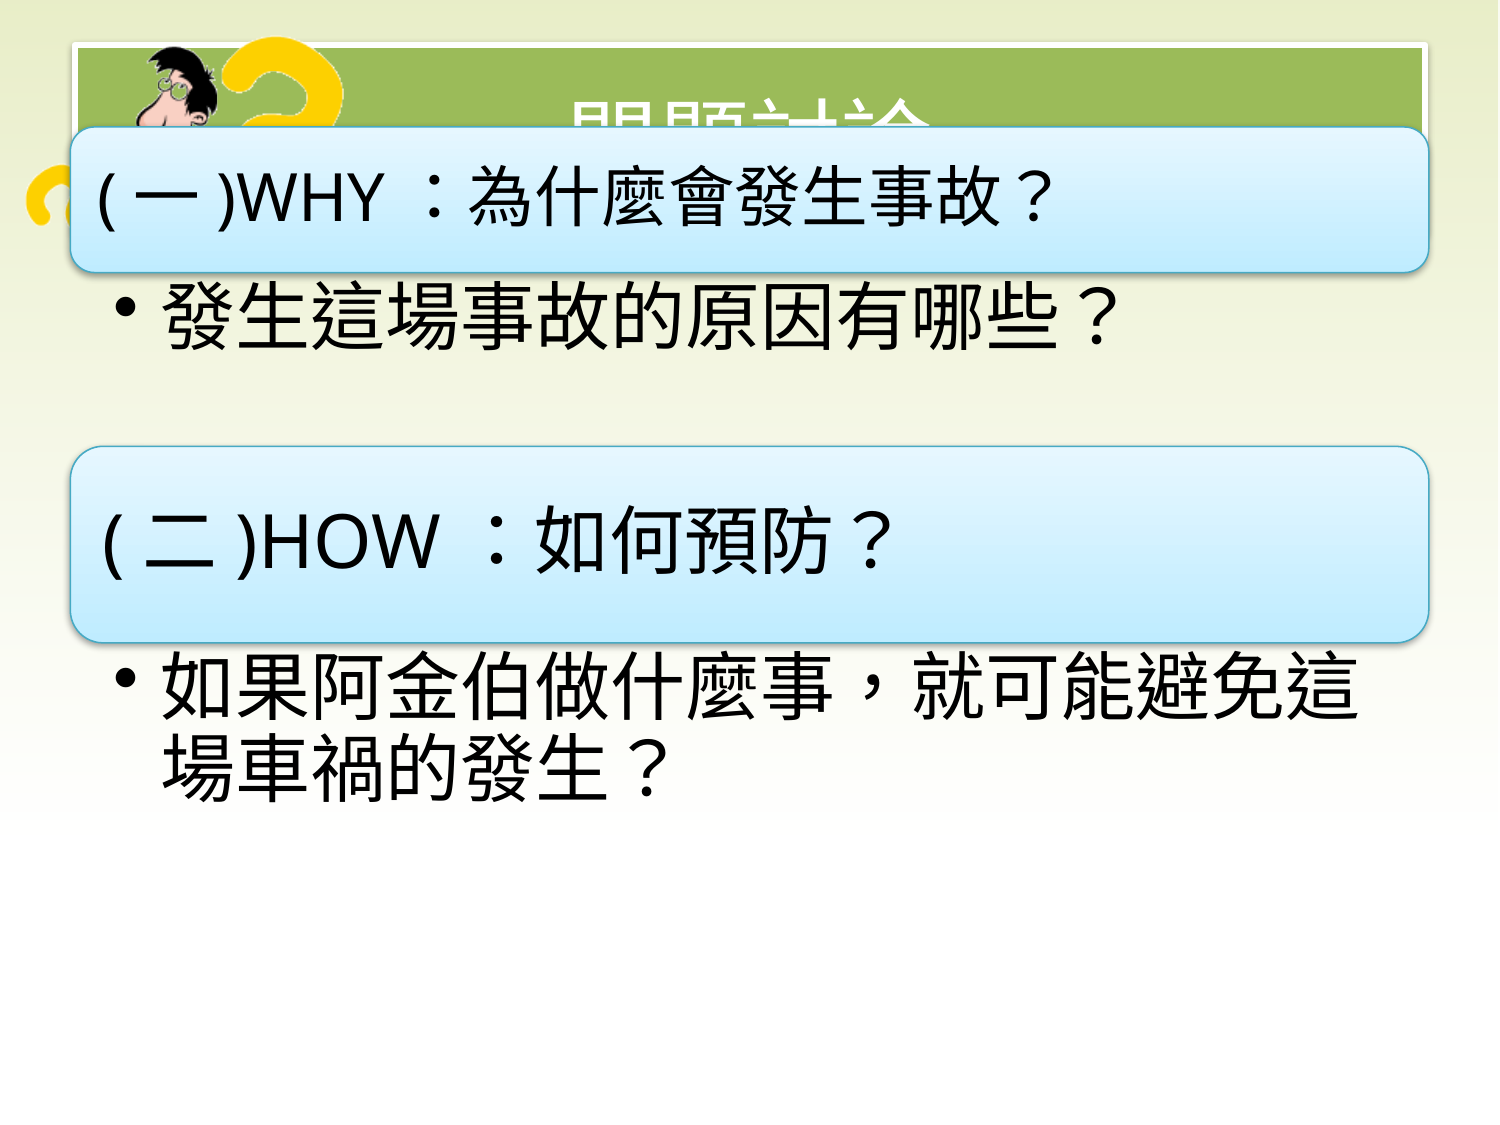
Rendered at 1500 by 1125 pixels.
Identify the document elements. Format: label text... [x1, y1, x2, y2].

title 問題討論 [371, 42, 1428, 101]
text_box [70, 103, 1429, 1008]
picture [0, 0, 1500, 1125]
